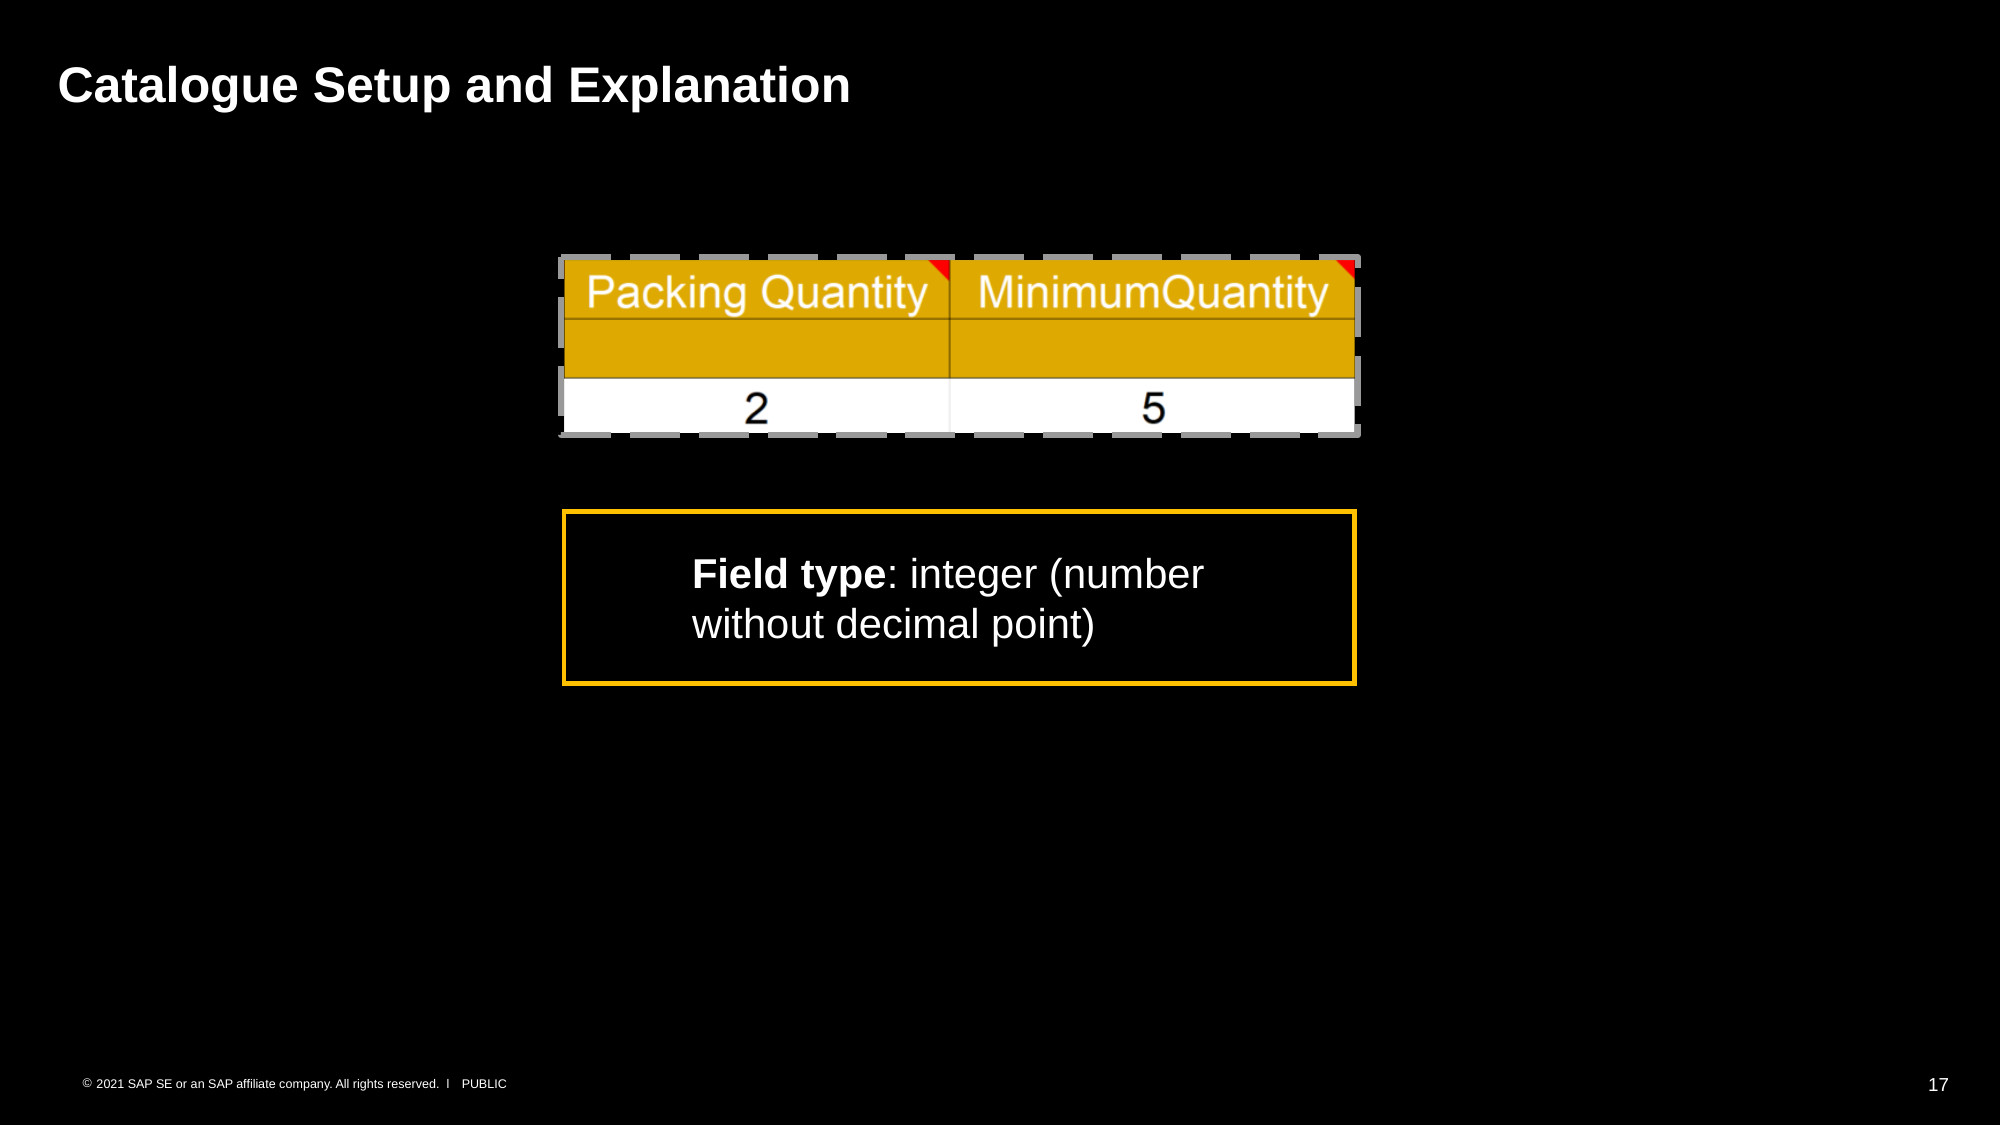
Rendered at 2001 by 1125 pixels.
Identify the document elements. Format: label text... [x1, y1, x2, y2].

picture [563, 259, 1355, 433]
title Catalogue Setup and Explanation [57, 52, 1893, 114]
text_box [564, 511, 1355, 684]
